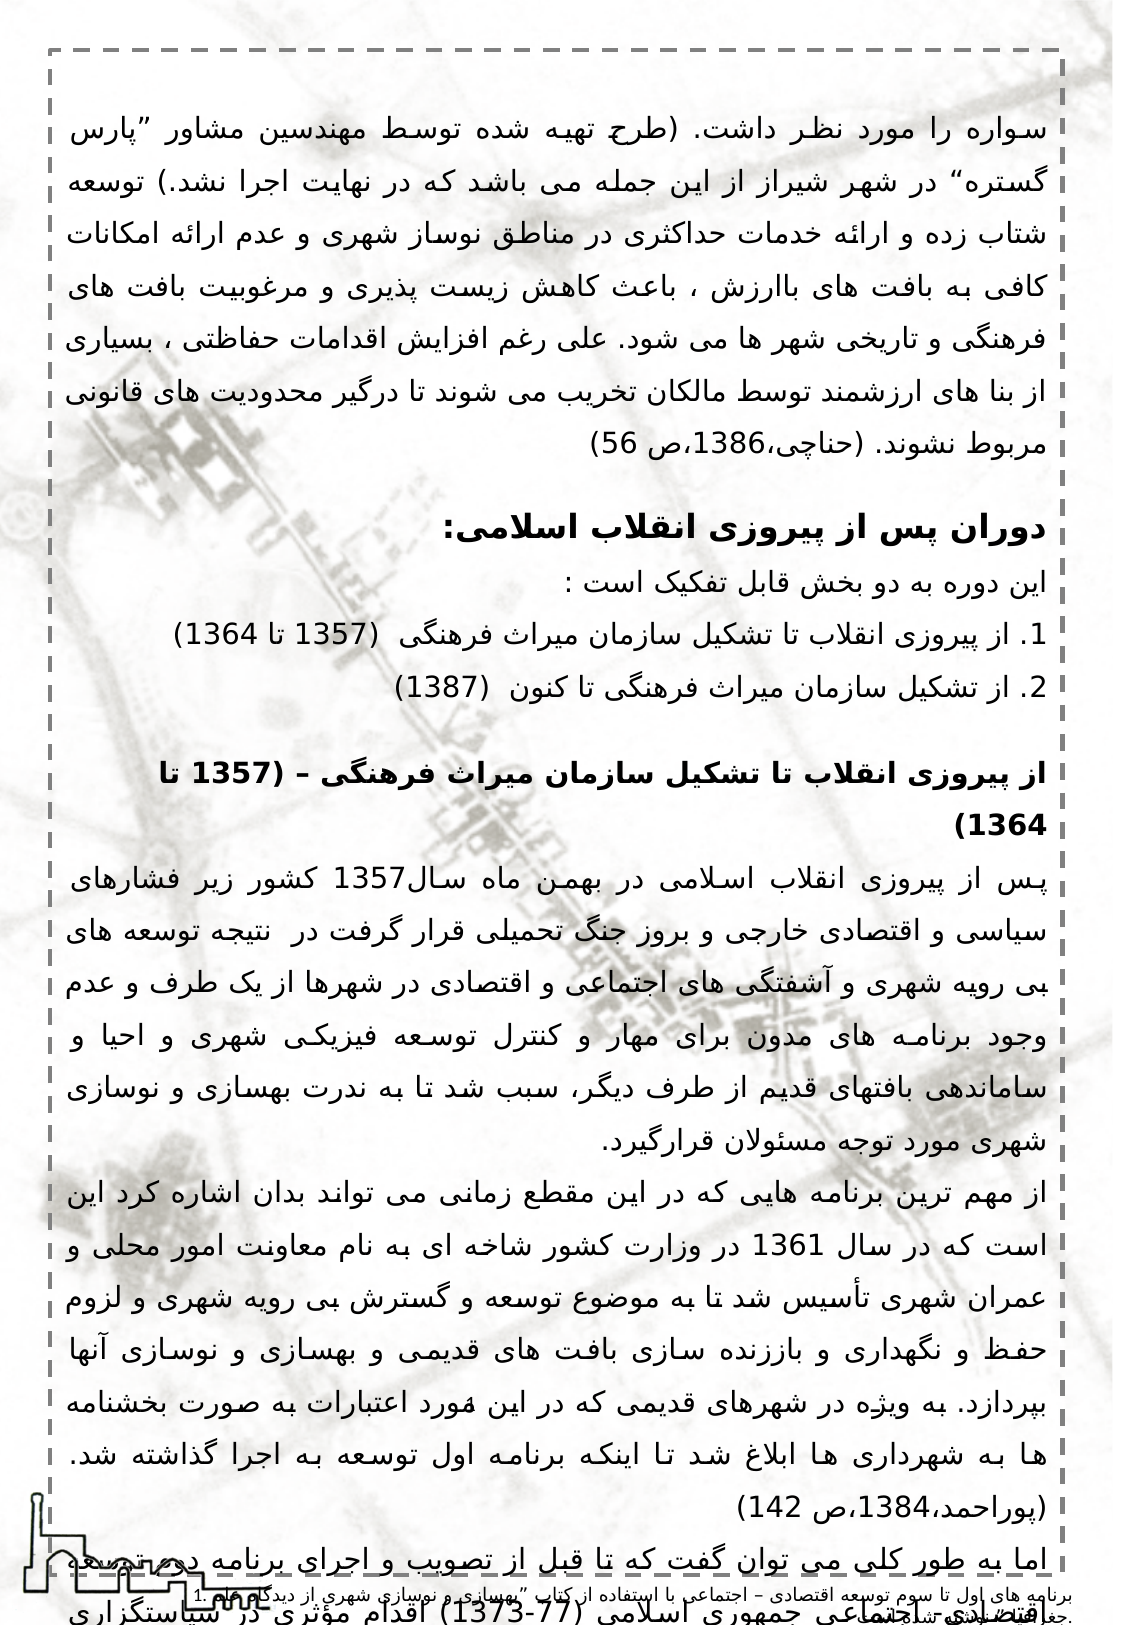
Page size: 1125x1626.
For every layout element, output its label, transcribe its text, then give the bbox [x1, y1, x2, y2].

text_box 1. برنامه های اول تا سوم توسعه اقتصادی – اجتماعی با استفاده از کتاب ”بهسازی و نوسازی شهری از دیدگاه علم جغرافیا ” نوشته شده است. [210, 1574, 1088, 1625]
text_box 1 [450, 1382, 488, 1423]
picture [0, 255, 1125, 1369]
text_box سواره را مورد نظر داشت. (طرح تهیه شده توسط مهندسین مشاور ”پارس گستره“ در شهر شیراز از این جمله می باشد که در نهایت اجرا نشد.) توسعه شتاب زده و ارائه خدمات حداکثری در مناطق نوساز شهری و عدم ارائه امکانات کافی به بافت های باارزش ، باعث کاهش زیست پذیری و مرغوبیت بافت های فرهنگی و تاریخی شهر ها می شود. علی رغم افزایش اقدامات حفاظتی ، بسیاری از بنا های ارزشمند توسط مالکان تخریب می شوند تا درگیر محدودیت های قانونی مربوط نشوند. (حناچی،1386،ص 56) دوران پس از پیروزی انقلاب اسلامی: این دوره به دو بخش قابل تفکیک است : 1. از پیروزی انقلاب تا تشکیل سازمان میراث فرهنگی (1357 تا 1364) 2. از تشکیل سازمان میراث فرهنگی تا کنون (1387) از پیروزی انقلاب تا تشکیل سازمان میراث فرهنگی – (1357 تا 1364) پس از پیروزی انقلاب اسلامی در بهمن ماه سال1357 کشور زیر فشارهای سیاسی و اقتصادی خارجی و بروز جنگ تحمیلی قرار گرفت در نتیجه توسعه های بی رویه شهری و آشفتگی های اجتماعی و اقتصادی در شهرها از یک طرف و عدم وجود برنامه های مدون برای مهار و کنترل توسعه فیزیکی شهری و احیا و ساماندهی بافتهای قدیم از طرف دیگر، سبب شد تا به ندرت بهسازی و نوسازی شهری مورد توجه مسئولان قرارگیرد. از مهم ترین برنامه هایی که در این مقطع زمانی می تواند بدان اشاره کرد این است که در سال 1361 در وزارت کشور شاخه ای به نام معاونت امور محلی و عمران شهری تأسیس شد تا به موضوع توسعه و گسترش بی رویه شهری و لزوم حفظ و نگهداری و باززنده سازی بافت های قدیمی و بهسازی و نوسازی آنها بپردازد. به ویژه در شهرهای قدیمی که در این مورد اعتبارات به صورت بخشنامه ها به شهرداری ها ابلاغ شد تا اینکه برنامه اول توسعه به اجرا گذاشته شد. (پوراحمد،1384،ص 142) اما به طور کلی می توان گفت که تا قبل از تصویب و اجرای برنامه دوم توسعه اقتصادی- اجتماعی جمهوری اسلامی (77-1373) اقدام مؤثری در سیاستگزاری مداخله در بافتهای کهن و قدیمی شهرها صورت نگرفت و اقدامات انجام شده عموماً غیرمنسجم و پراکنده بودند. از تشکیل سازمان میراث فرهنگی تا کنون (1364-1386) این دوره شامل برنامه اول، دوم و سوم توسعه اقتصادی-اجتماعی می باشد که به تفصیل مورد بررسی قرار گرفته است. [48, 1378, 1065, 1574]
text_box سواره را مورد نظر داشت. (طرح تهیه شده توسط مهندسین مشاور ”پارس گستره“ در شهر شیراز از این جمله می باشد که در نهایت اجرا نشد.) توسعه شتاب زده و ارائه خدمات حداکثری در مناطق نوساز شهری و عدم ارائه امکانات کافی به بافت های باارزش ، باعث کاهش زیست پذیری و مرغوبیت بافت های فرهنگی و تاریخی شهر ها می شود. علی رغم افزایش اقدامات حفاظتی ، بسیاری از بنا های ارزشمند توسط مالکان تخریب می شوند تا درگیر محدودیت های قانونی مربوط نشوند. (حناچی،1386،ص 56) دوران پس از پیروزی انقلاب اسلامی: این دوره به دو بخش قابل تفکیک است : 1. از پیروزی انقلاب تا تشکیل سازمان میراث فرهنگی (1357 تا 1364) 2. از تشکیل سازمان میراث فرهنگی تا کنون (1387) از پیروزی انقلاب تا تشکیل سازمان میراث فرهنگی – (1357 تا 1364) پس از پیروزی انقلاب اسلامی در بهمن ماه سال1357 کشور زیر فشارهای سیاسی و اقتصادی خارجی و بروز جنگ تحمیلی قرار گرفت در نتیجه توسعه های بی رویه شهری و آشفتگی های اجتماعی و اقتصادی در شهرها از یک طرف و عدم وجود برنامه های مدون برای مهار و کنترل توسعه فیزیکی شهری و احیا و ساماندهی بافتهای قدیم از طرف دیگر، سبب شد تا به ندرت بهسازی و نوسازی شهری مورد توجه مسئولان قرارگیرد. از مهم ترین برنامه هایی که در این مقطع زمانی می تواند بدان اشاره کرد این است که در سال 1361 در وزارت کشور شاخه ای به نام معاونت امور محلی و عمران شهری تأسیس شد تا به موضوع توسعه و گسترش بی رویه شهری و لزوم حفظ و نگهداری و باززنده سازی بافت های قدیمی و بهسازی و نوسازی آنها بپردازد. به ویژه در شهرهای قدیمی که در این مورد اعتبارات به صورت بخشنامه ها به شهرداری ها ابلاغ شد تا اینکه برنامه اول توسعه به اجرا گذاشته شد. (پوراحمد،1384،ص 142) اما به طور کلی می توان گفت که تا قبل از تصویب و اجرای برنامه دوم توسعه اقتصادی- اجتماعی جمهوری اسلامی (77-1373) اقدام مؤثری در سیاستگزاری مداخله در بافتهای کهن و قدیمی شهرها صورت نگرفت و اقدامات انجام شده عموماً غیرمنسجم و پراکنده بودند. از تشکیل سازمان میراث فرهنگی تا کنون (1364-1386) این دوره شامل برنامه اول، دوم و سوم توسعه اقتصادی-اجتماعی می باشد که به تفصیل مورد بررسی قرار گرفته است. [48, 48, 1065, 254]
picture [13, 1419, 276, 1625]
